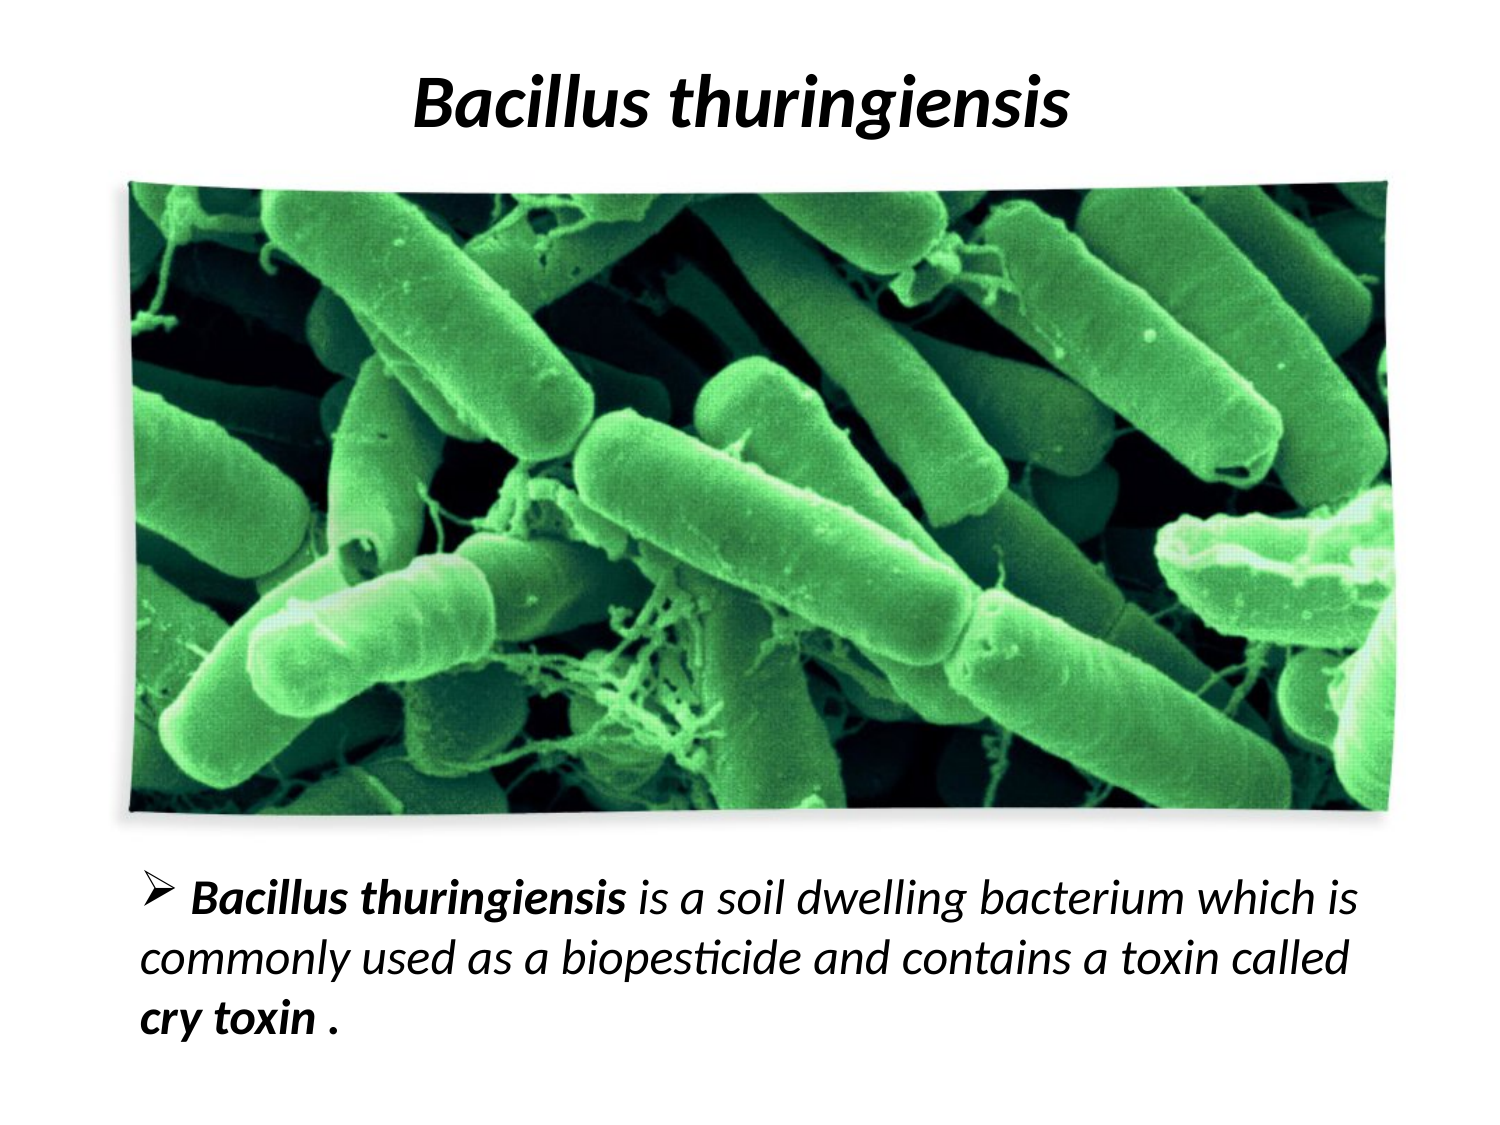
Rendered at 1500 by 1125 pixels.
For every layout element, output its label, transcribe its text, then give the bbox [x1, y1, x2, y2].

title Bacillus thuringiensis [75, 0, 1425, 150]
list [87, 149, 1438, 849]
text_box Bacillus thuringiensis is a soil dwelling bacterium which is commonly used as a biopesticide and contains a toxin called cry toxin . [124, 857, 1388, 1053]
